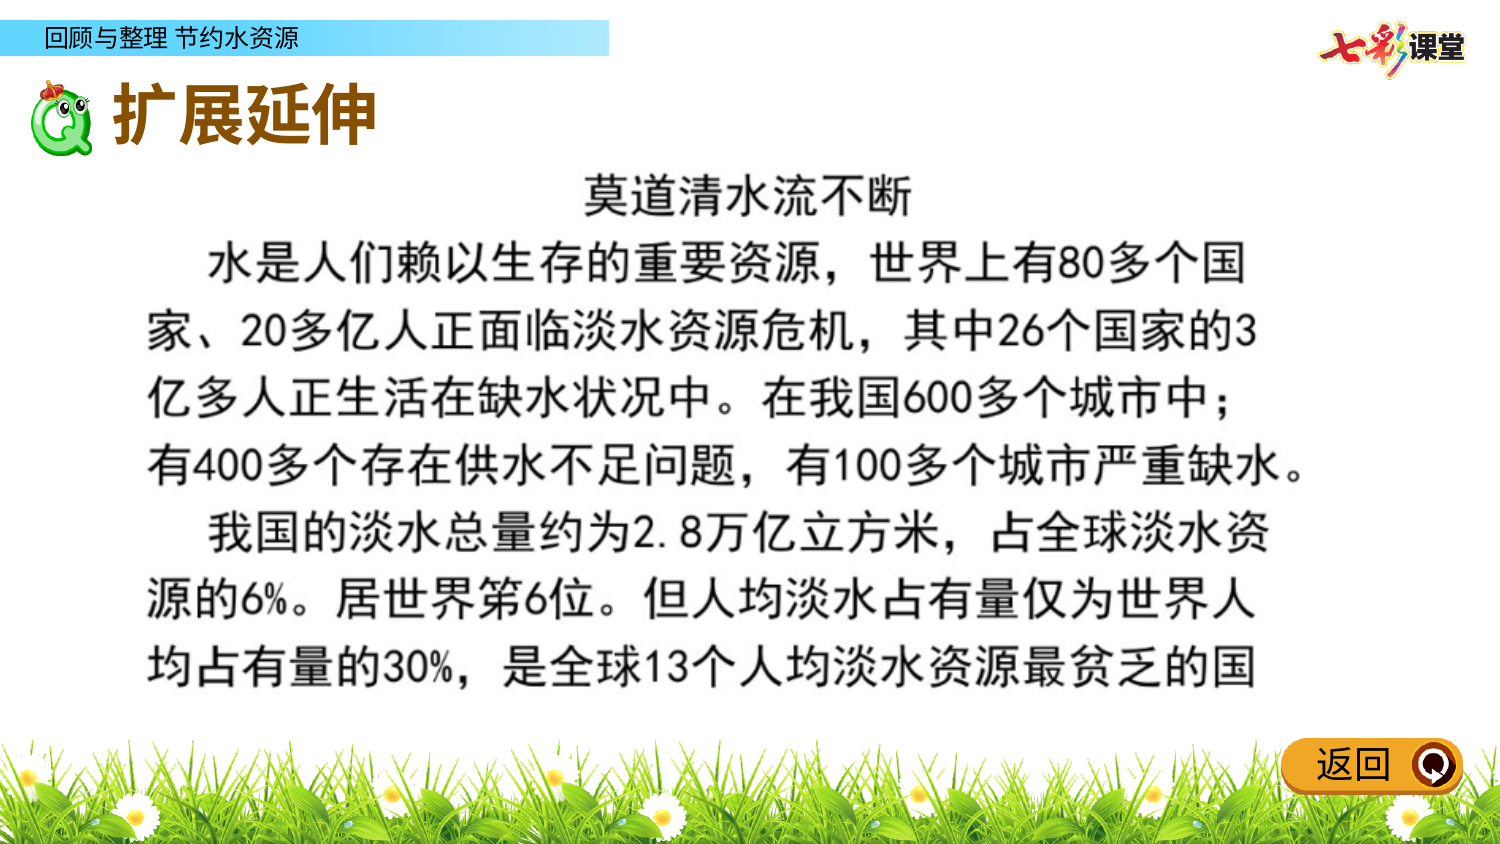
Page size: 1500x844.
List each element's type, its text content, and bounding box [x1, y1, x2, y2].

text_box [1281, 733, 1464, 795]
picture [136, 141, 1306, 718]
picture [1316, 20, 1468, 80]
picture [0, 740, 1500, 844]
text_box 扩展延伸 [100, 67, 404, 159]
picture [31, 80, 92, 156]
